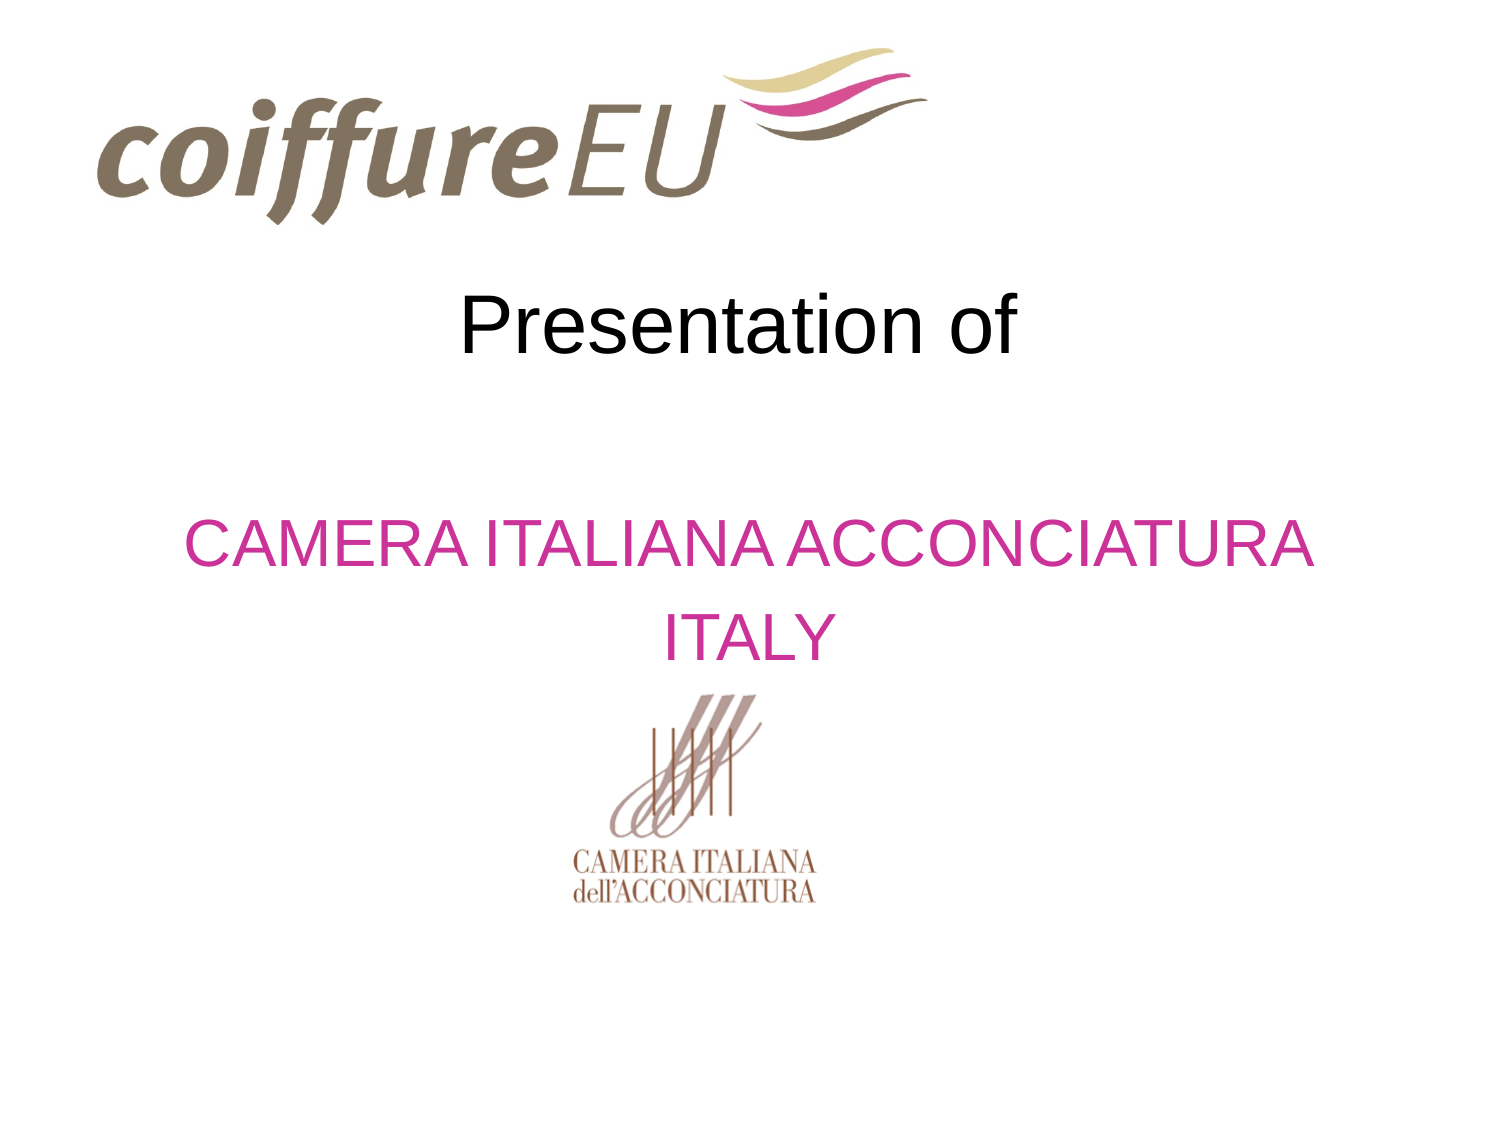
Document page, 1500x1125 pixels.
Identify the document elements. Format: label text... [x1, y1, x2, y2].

picture [562, 680, 829, 929]
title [88, 42, 936, 231]
list Presentation of CAMERA ITALIANA ACCONCIATURA ITALY [75, 262, 1425, 1005]
